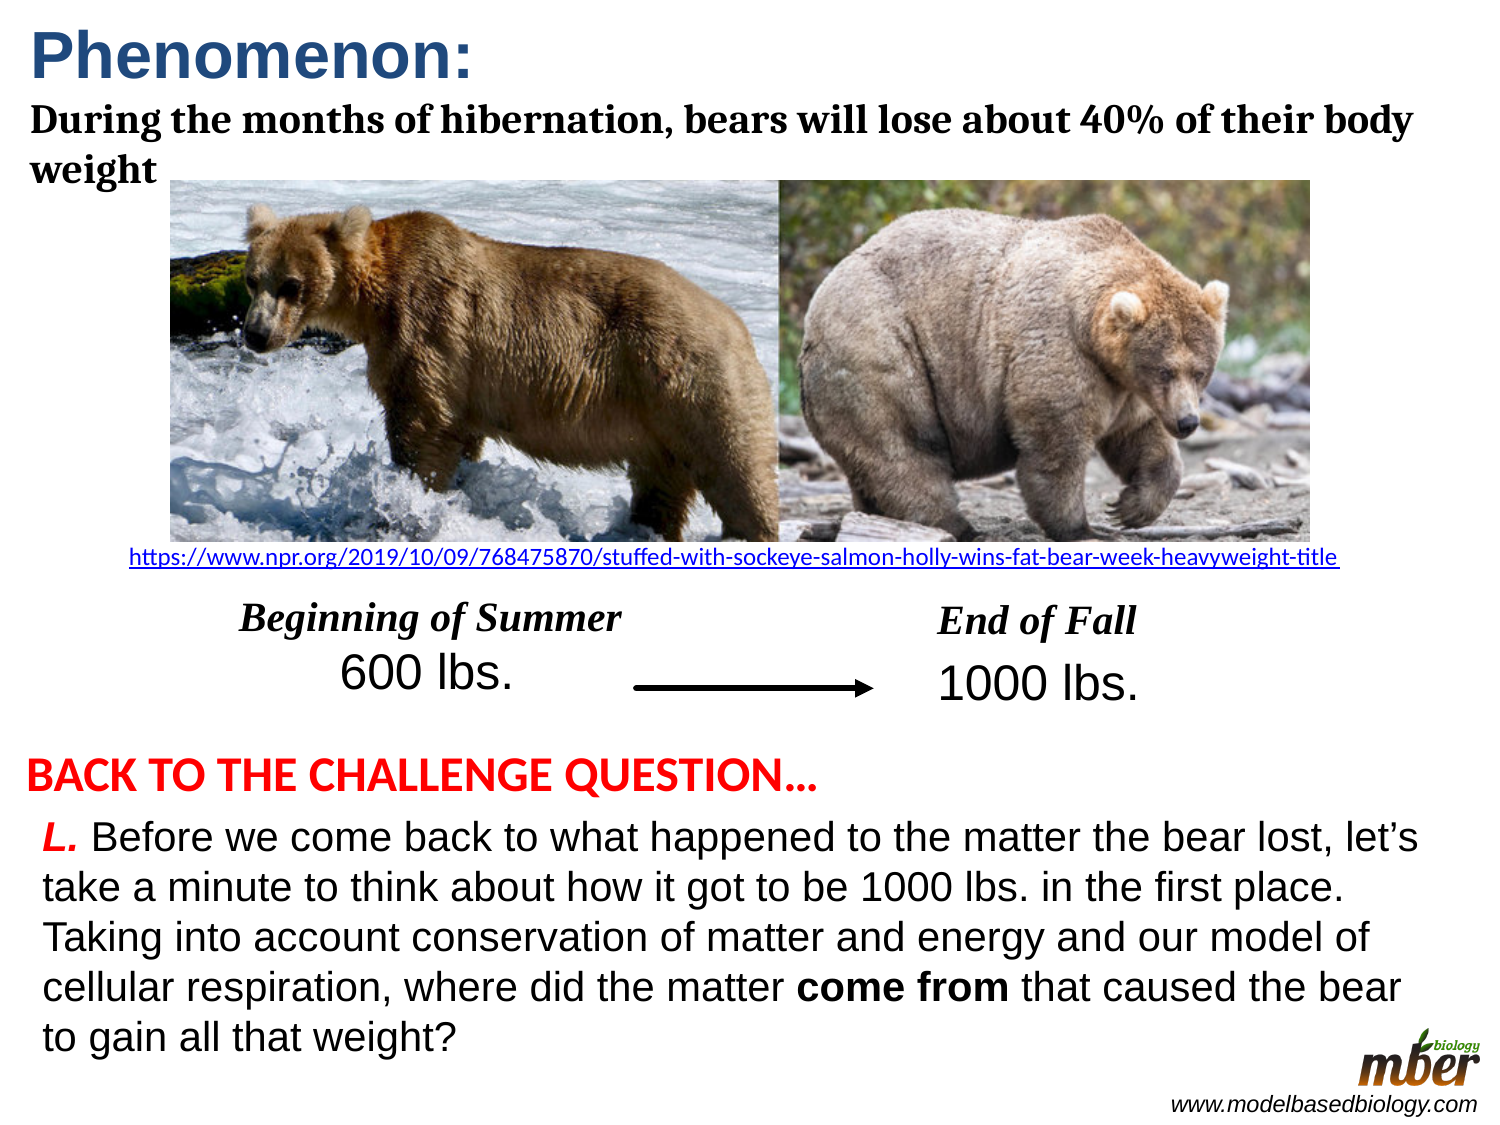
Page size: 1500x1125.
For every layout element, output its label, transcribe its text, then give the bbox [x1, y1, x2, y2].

title Phenomenon: During the months of hibernation, bears will lose about 40% of their body weight [15, 0, 1500, 204]
text_box https://www.npr.org/2019/10/09/768475870/stuffed-with-sockeye-salmon-holly-wins-fat-bear-week-heavyweight-title [114, 533, 1454, 578]
text_box Beginning of Summer [224, 581, 650, 647]
text_box End of Fall [922, 585, 1301, 651]
text_box BACK TO THE CHALLENGE QUESTION… [0, 734, 874, 810]
text_box L. Before we come back to what happened to the matter the bear lost, let’s take a minute to think about how it got to be 1000 lbs. in the first place. Taking into account conservation of matter and energy and our model of cellular respiration, where did the matter come from that caused the bear to gain all that weight? [27, 801, 1454, 1067]
text_box 600 lbs. [324, 647, 638, 708]
picture [170, 180, 1311, 542]
picture [1358, 1028, 1480, 1086]
text_box 1000 lbs. [922, 651, 1174, 718]
